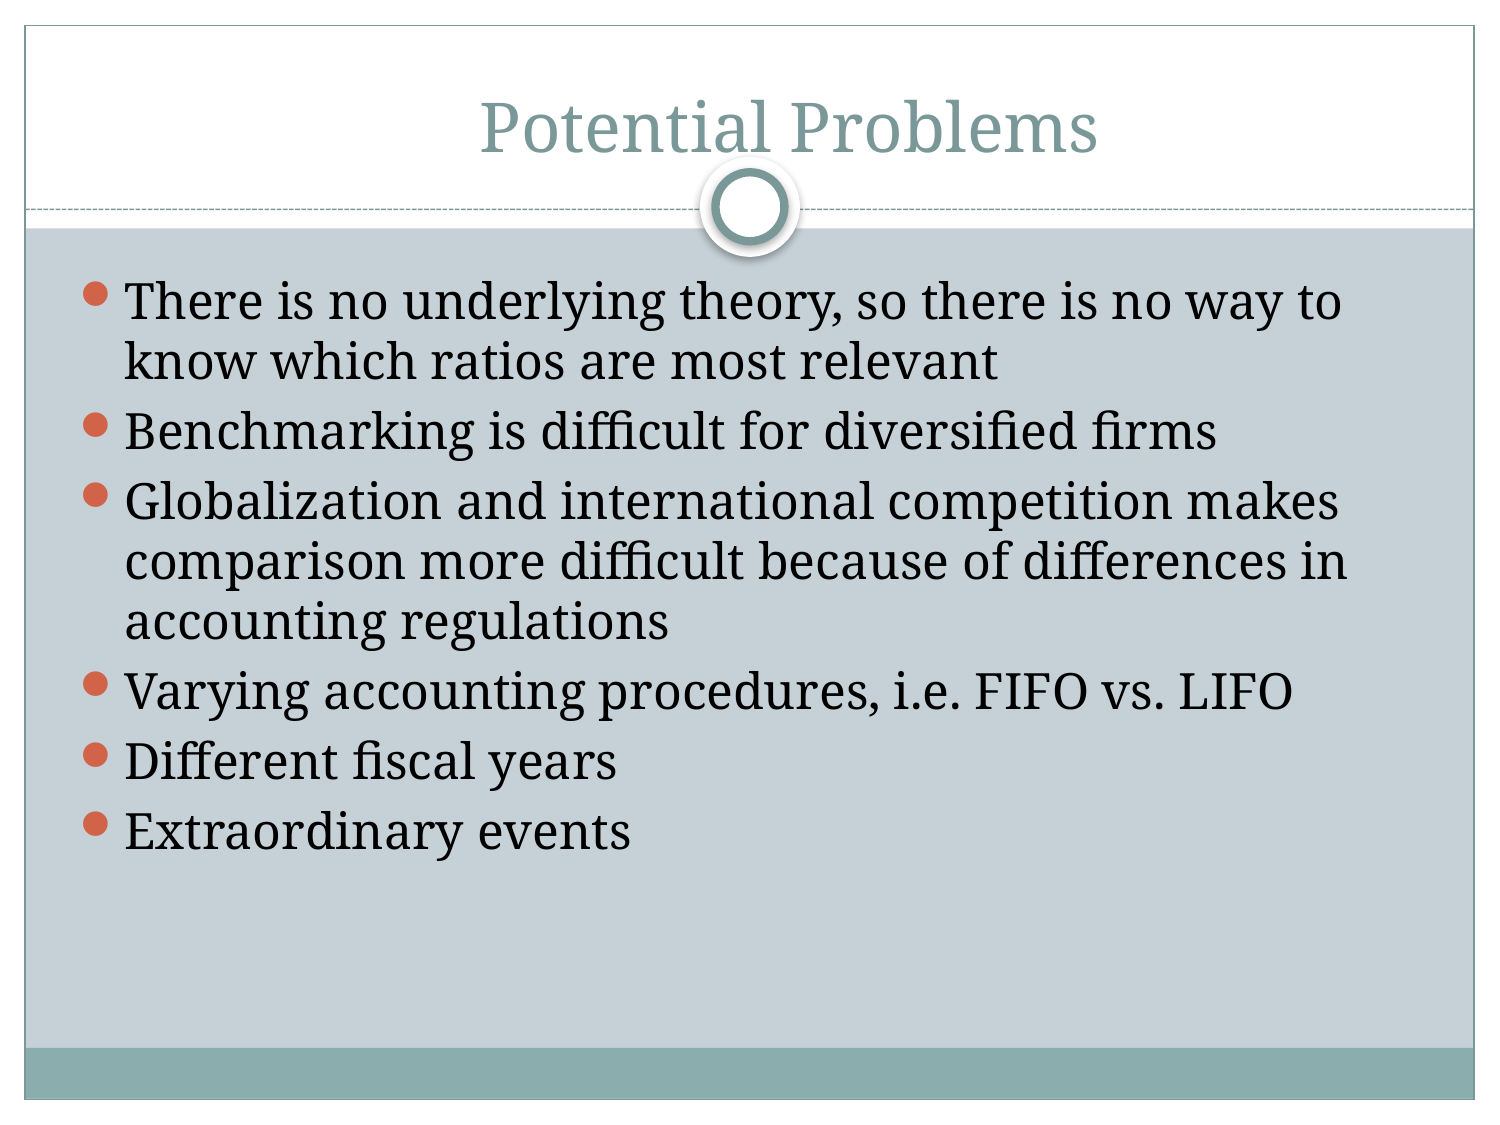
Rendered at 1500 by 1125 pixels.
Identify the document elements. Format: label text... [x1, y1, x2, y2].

text_box There is no underlying theory, so there is no way to know which ratios are most relevant Benchmarking is difficult for diversified firms Globalization and international competition makes comparison more difficult because of differences in accounting regulations Varying accounting procedures, i.e. FIFO vs. LIFO Different fiscal years Extraordinary events [64, 262, 1425, 1005]
title Potential Problems [194, 54, 1386, 174]
